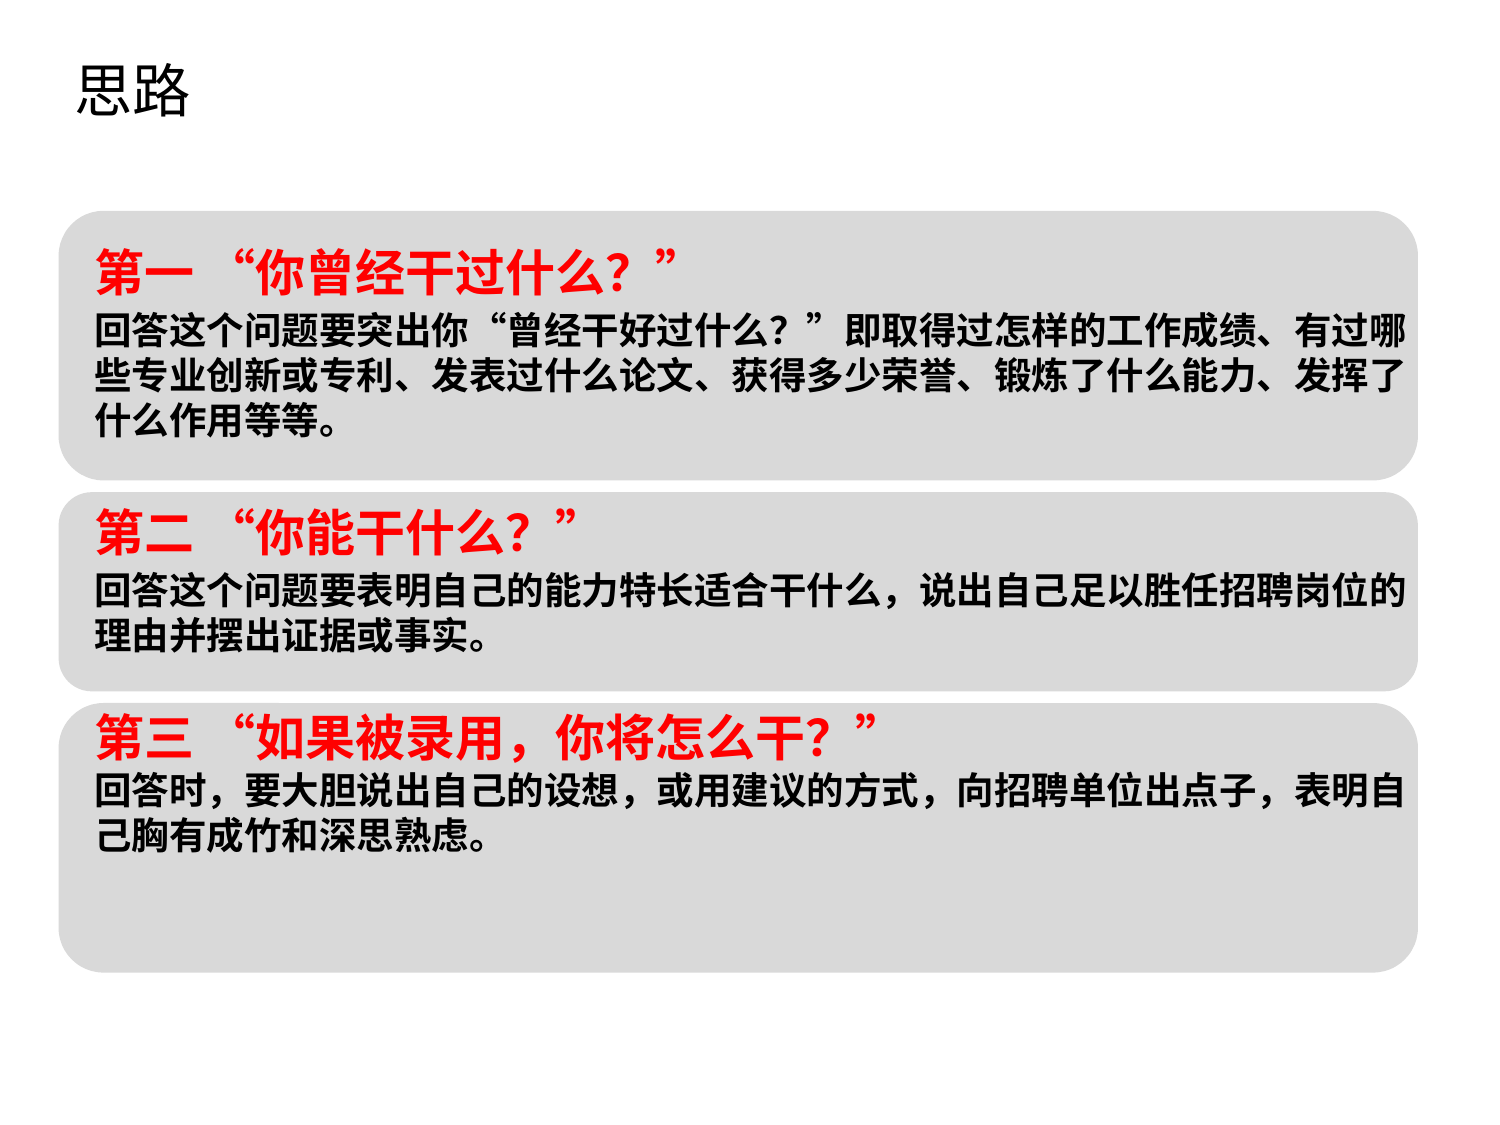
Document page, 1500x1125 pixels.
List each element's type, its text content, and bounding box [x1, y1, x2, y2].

text_box [56, 208, 1415, 476]
text_box [56, 492, 79, 692]
text_box 思路 [59, 46, 206, 132]
text_box 第一 “你曾经干过什么？” 回答这个问题要突出你“曾经干好过什么？”即取得过怎样的工作成绩、有过哪些专业创新或专利、发表过什么论文、获得多少荣誉、锻炼了什么能力、发挥了什么作用等等。 第二 “你能干什么？” 回答这个问题要表明自己的能力特长适合干什么，说出自己足以胜任招聘岗位的理由并摆出证据或事实。 第三 “如果被录用，你将怎么干？” 回答时，要大胆说出自己的设想，或用建议的方式，向招聘单位出点子，表明自己胸有成竹和深思熟虑。 [79, 234, 1430, 1020]
text_box [56, 707, 79, 968]
